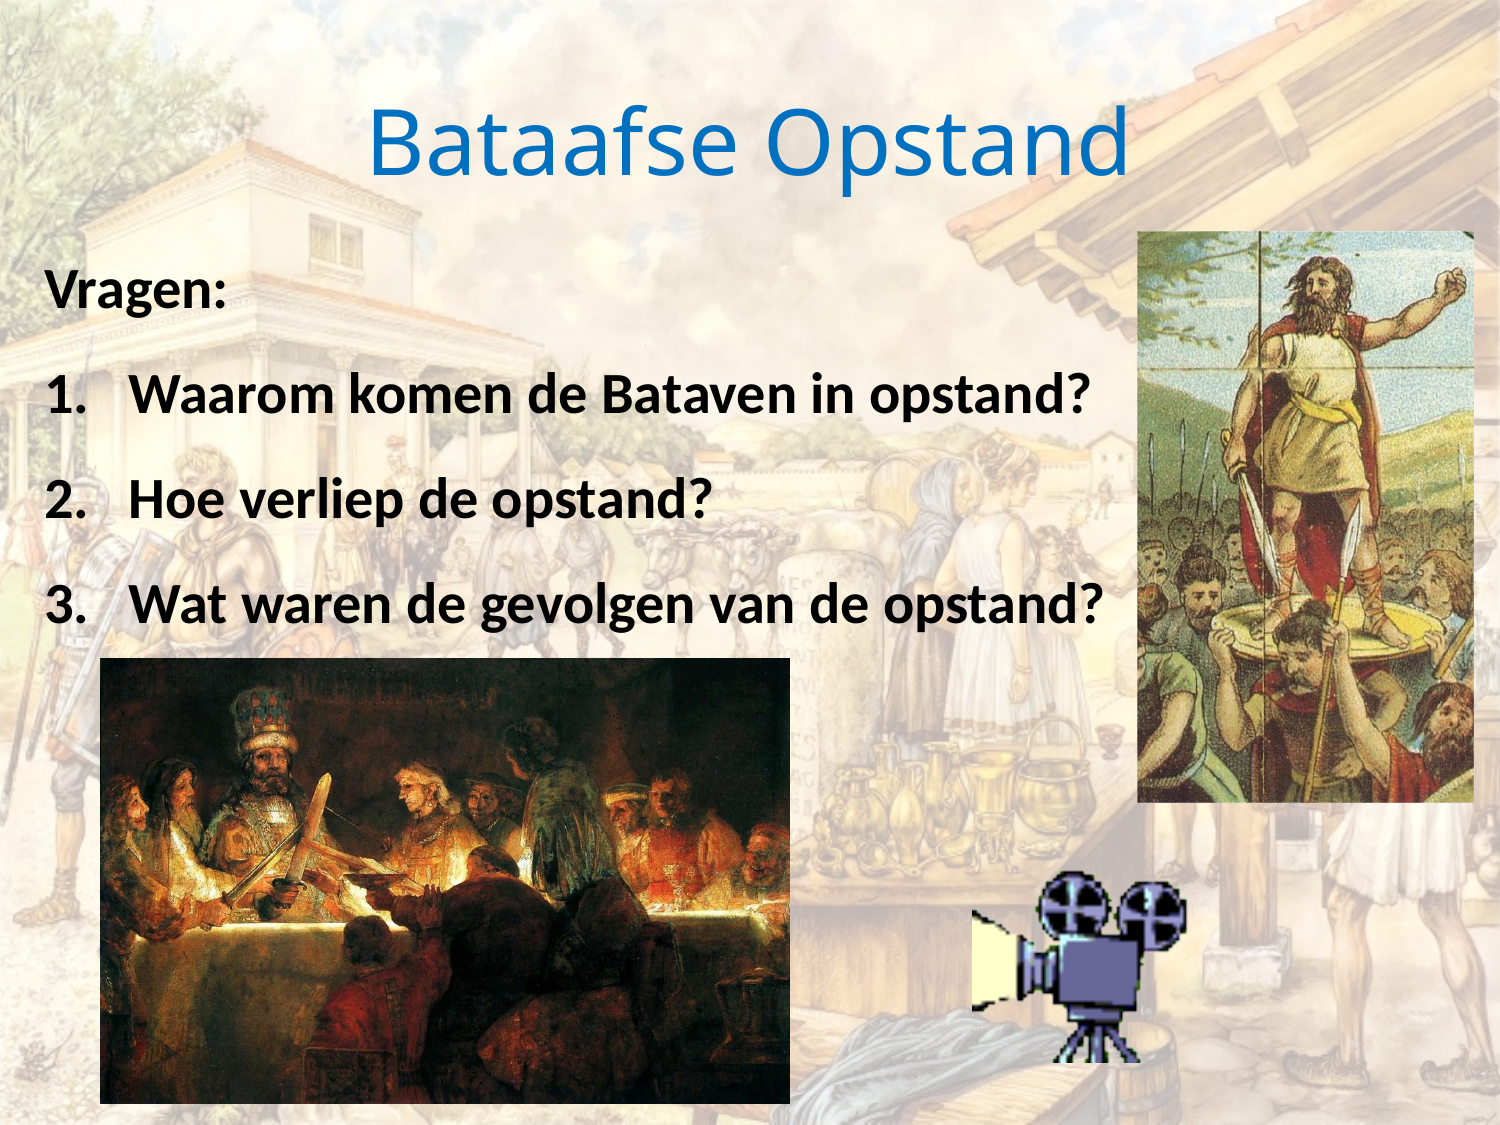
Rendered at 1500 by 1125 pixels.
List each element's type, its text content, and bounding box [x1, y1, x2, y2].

title Bataafse Opstand [75, 45, 1425, 233]
picture [100, 658, 791, 1104]
picture [1137, 231, 1475, 803]
picture [972, 860, 1200, 1064]
text_box Vragen: Waarom komen de Bataven in opstand? Hoe verliep de opstand? Wat waren de gevolgen van de opstand? [29, 208, 1134, 643]
